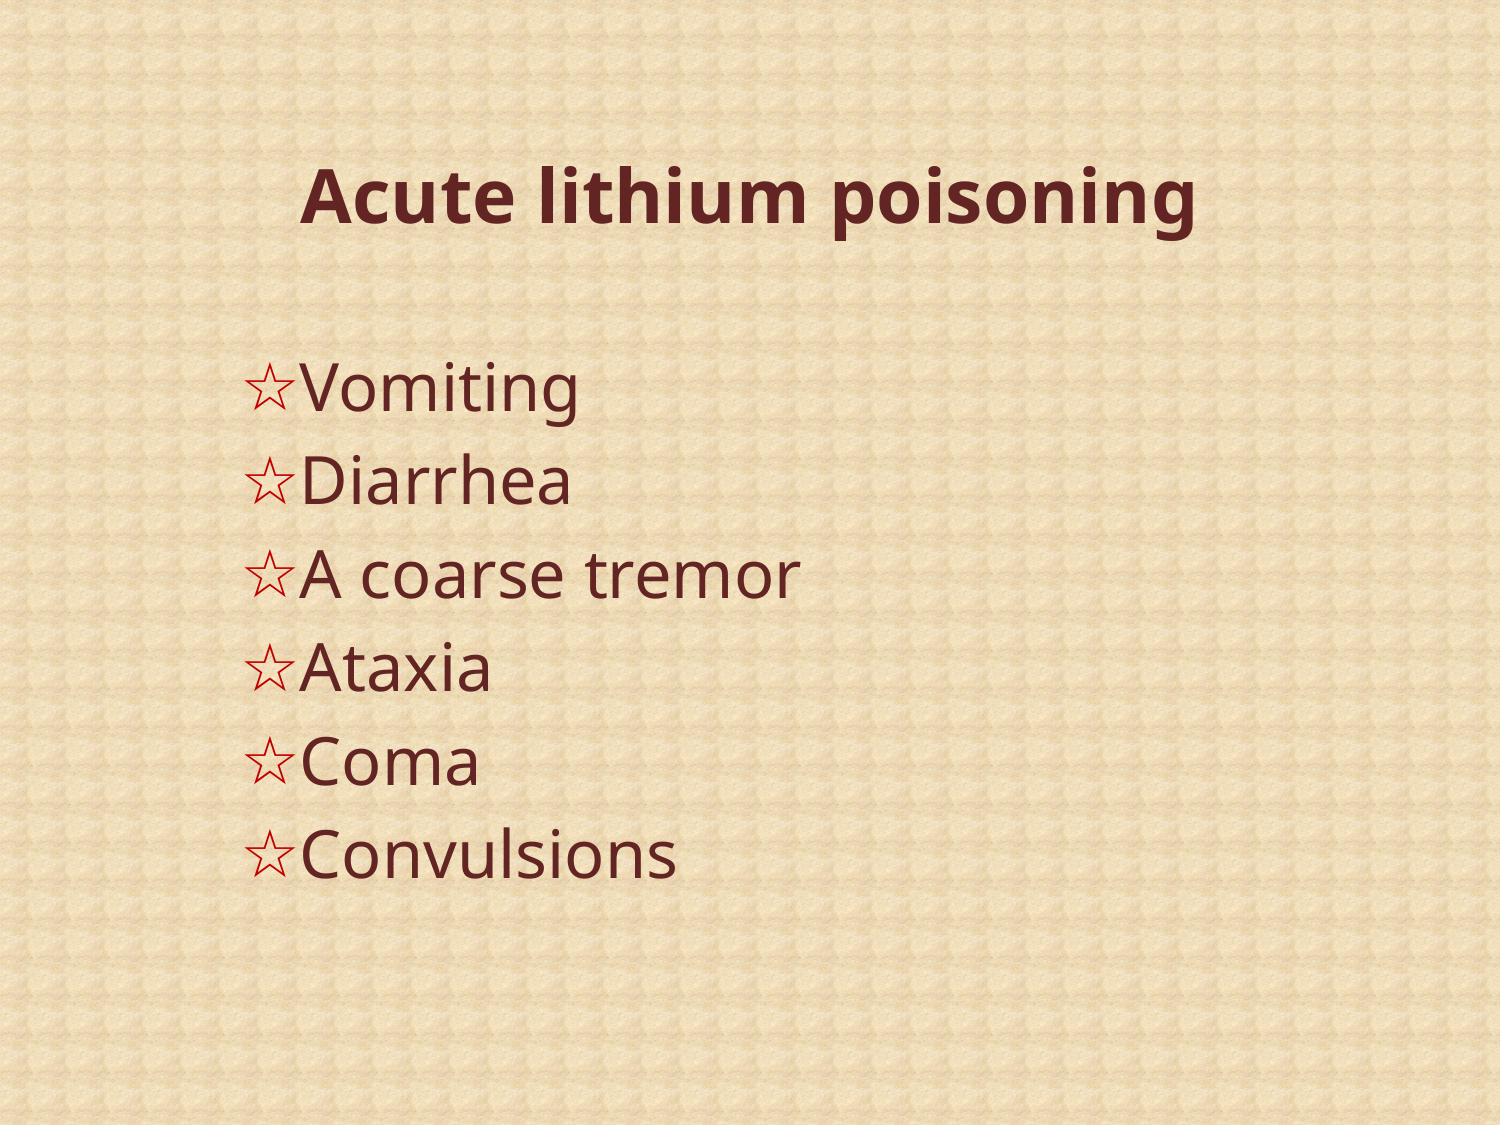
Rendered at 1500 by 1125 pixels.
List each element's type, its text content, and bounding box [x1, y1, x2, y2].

picture [0, 0, 1500, 1125]
list Acute lithium poisoning Vomiting Diarrhea A coarse tremor Ataxia Coma Convulsions [75, 140, 1425, 1005]
